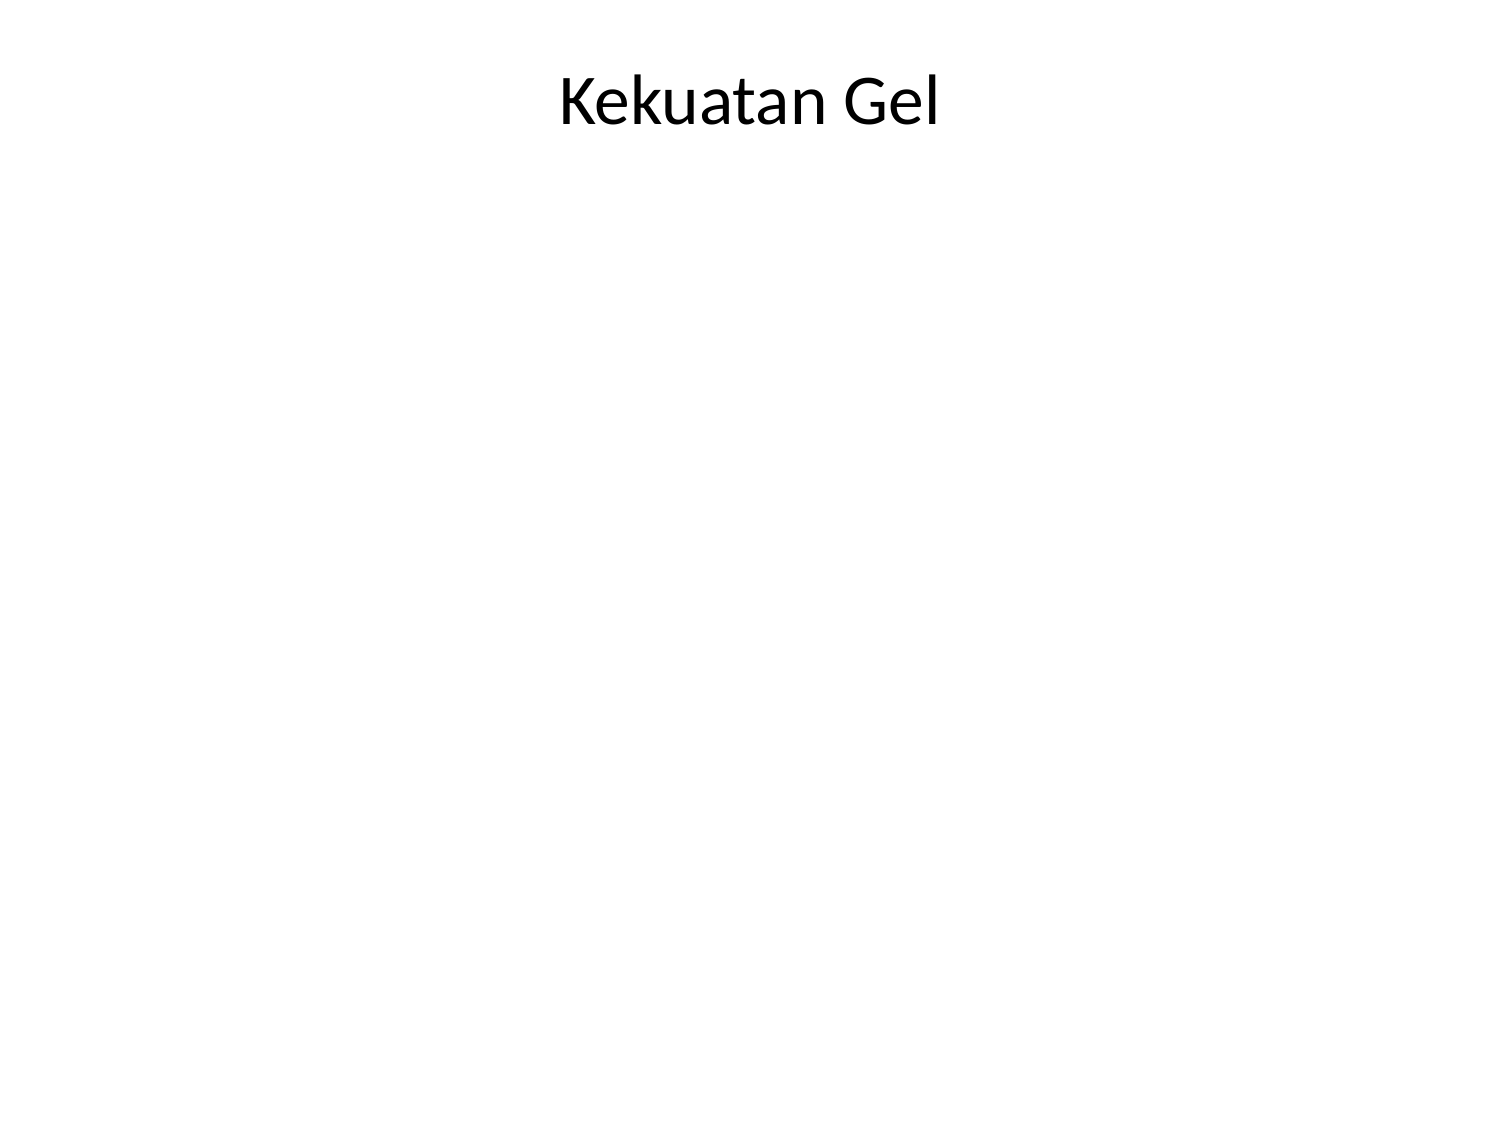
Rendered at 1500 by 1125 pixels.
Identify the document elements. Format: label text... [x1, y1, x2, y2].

title Kekuatan Gel [75, 45, 1425, 233]
